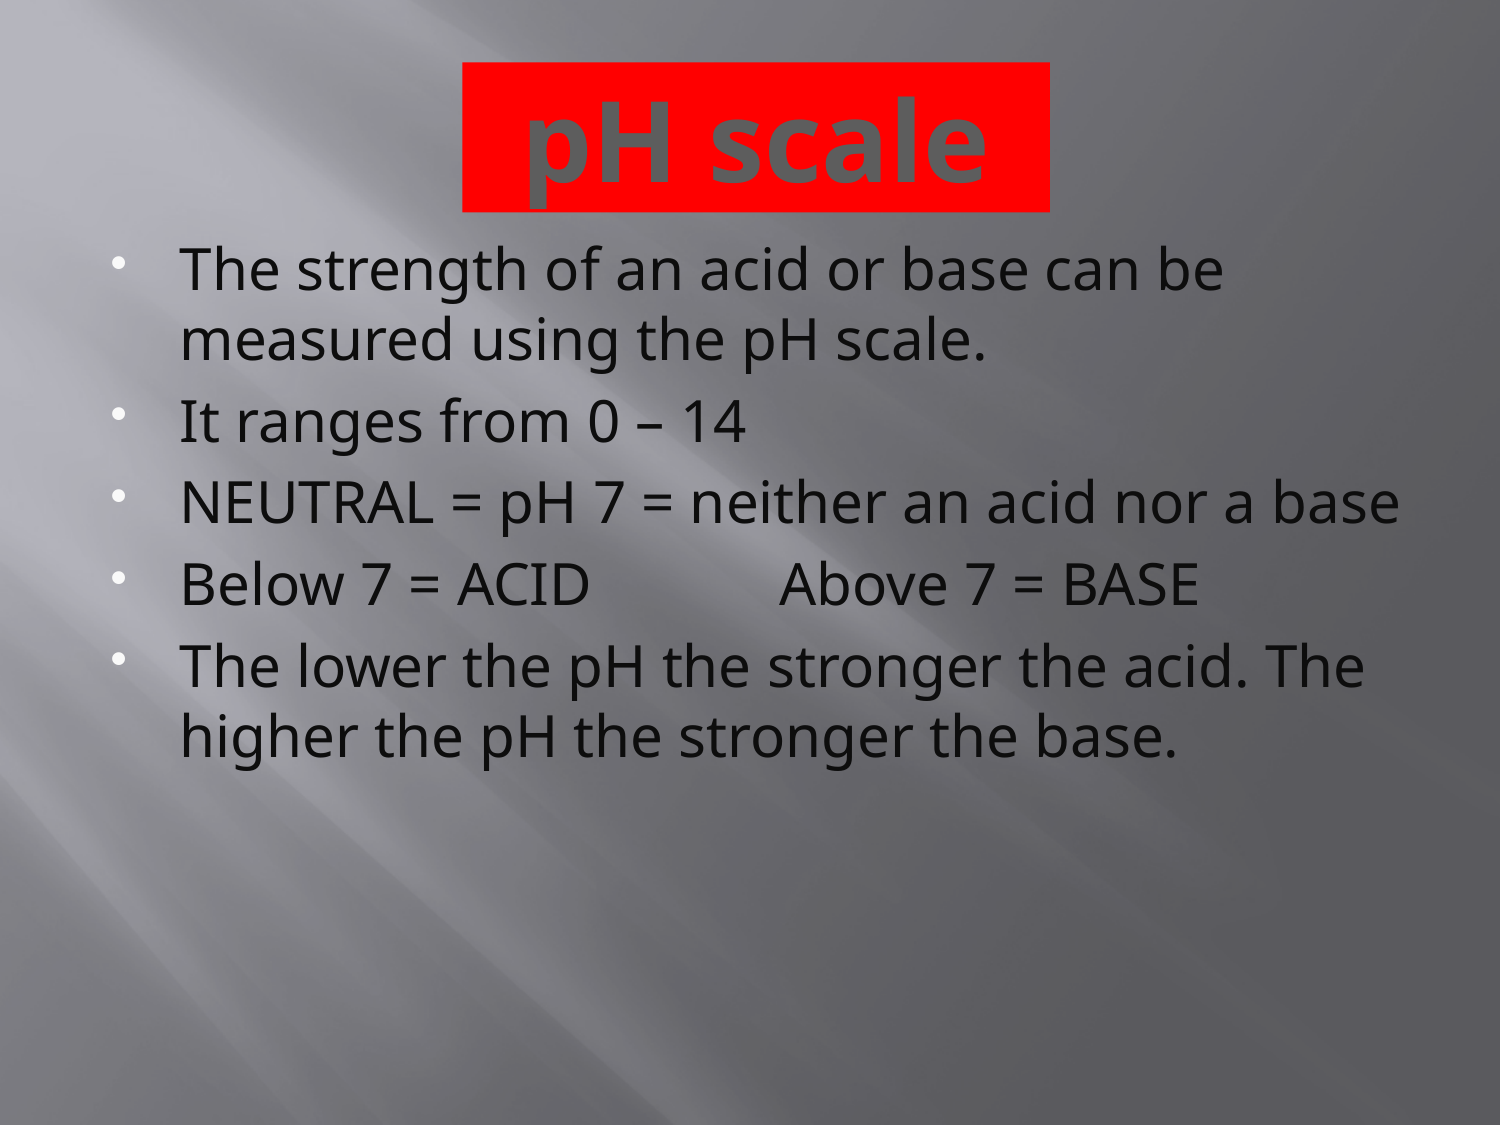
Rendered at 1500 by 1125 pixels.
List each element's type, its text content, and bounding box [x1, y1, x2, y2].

text_box pH scale [462, 62, 1050, 213]
list The strength of an acid or base can be measured using the pH scale. It ranges from 0 – 14 NEUTRAL = pH 7 = neither an acid nor a base Below 7 = ACID Above 7 = BASE The lower the pH the stronger the acid. The higher the pH the stronger the base. [75, 224, 1425, 998]
